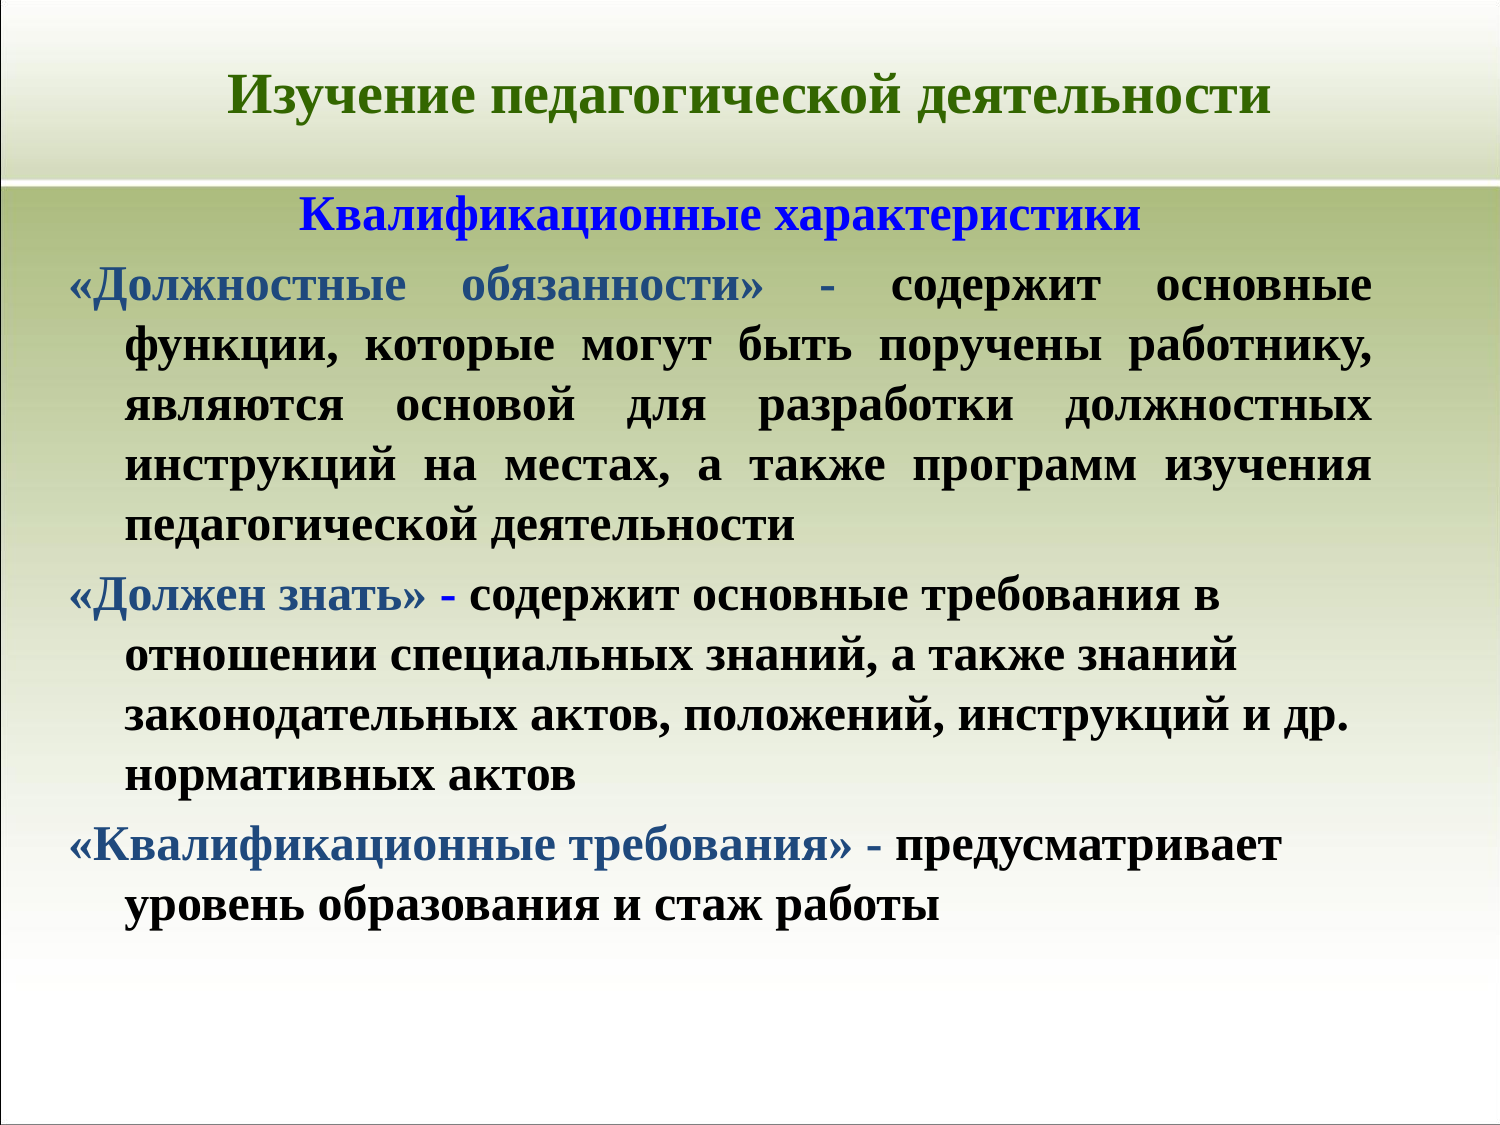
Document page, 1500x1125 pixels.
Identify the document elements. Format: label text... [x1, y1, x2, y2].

picture [0, 0, 1500, 1125]
list Квалификационные характеристики «Должностные обязанности» - содержит основные функции, которые могут быть поручены работнику, являются основой для разработки должностных инструкций на местах, а также программ изучения педагогической деятельности «Должен знать» - содержит основные требования в отношении специальных знаний, а также знаний законодательных актов, положений, инструкций и др. нормативных актов «Квалификационные требования» - предусматривает уровень образования и стаж работы [52, 172, 1388, 1071]
title Изучение педагогической деятельности [111, 42, 1388, 138]
